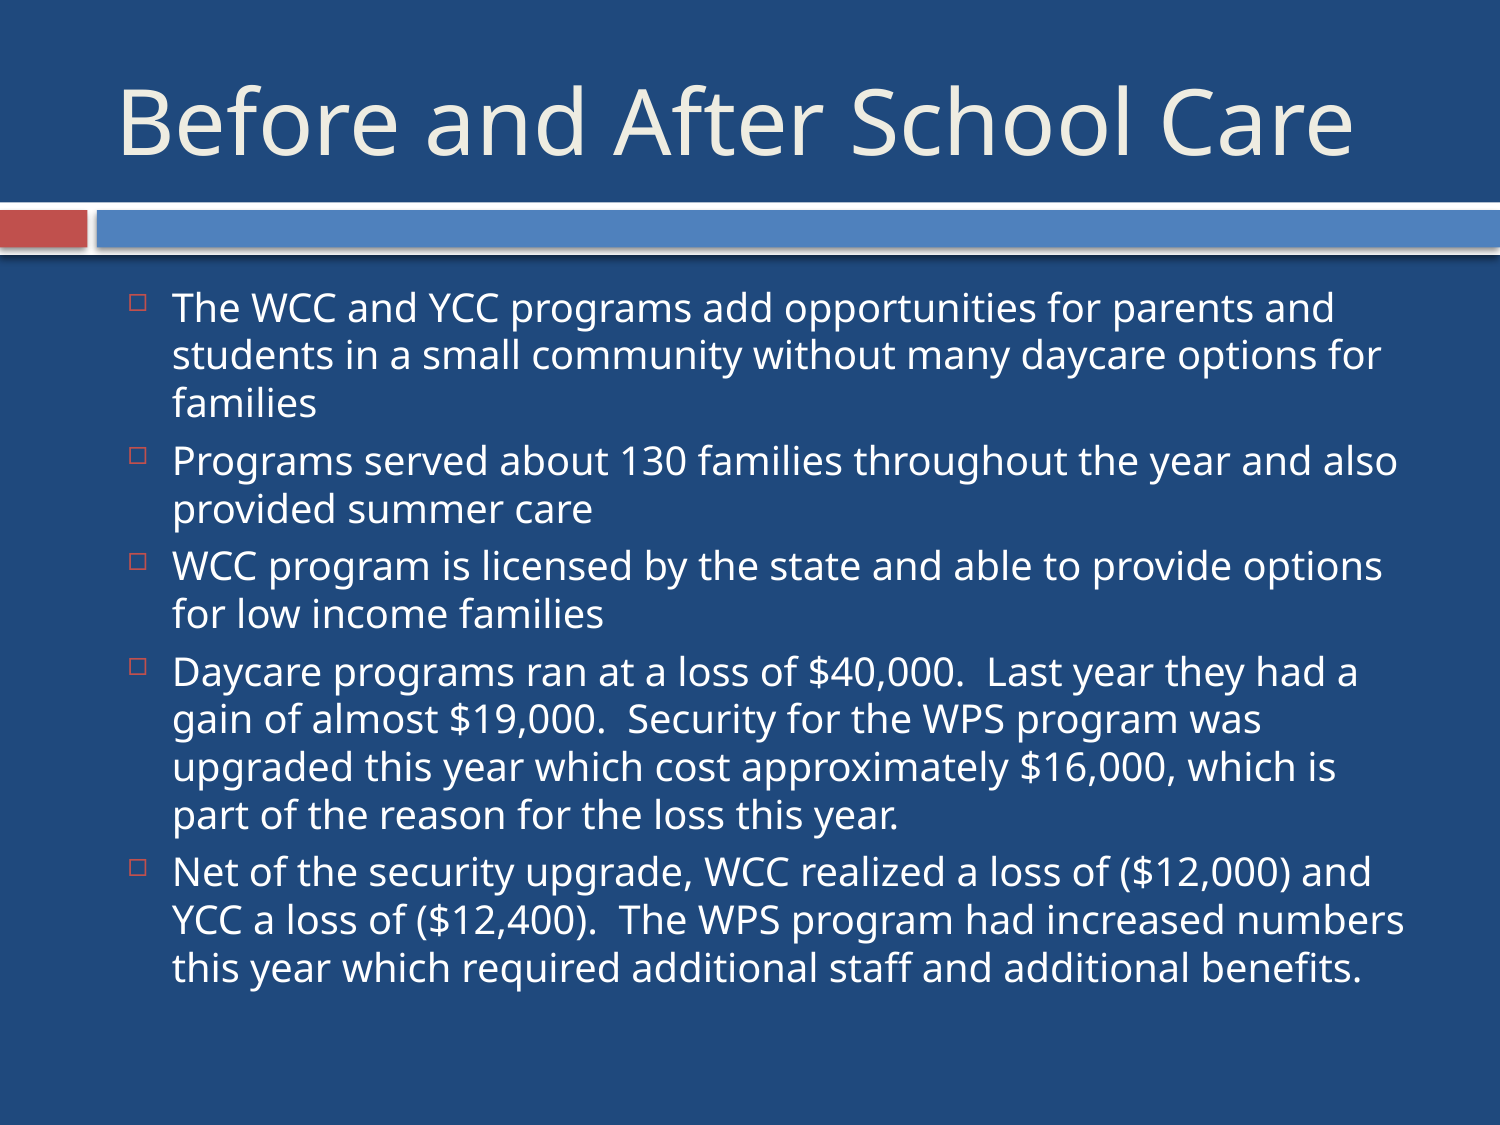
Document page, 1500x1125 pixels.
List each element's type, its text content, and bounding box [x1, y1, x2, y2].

list The WCC and YCC programs add opportunities for parents and students in a small community without many daycare options for families Programs served about 130 families throughout the year and also provided summer care WCC program is licensed by the state and able to provide options for low income families Daycare programs ran at a loss of $40,000. Last year they had a gain of almost $19,000. Security for the WPS program was upgraded this year which cost approximately $16,000, which is part of the reason for the loss this year. Net of the security upgrade, WCC realized a loss of ($12,000) and YCC a loss of ($12,400). The WPS program had increased numbers this year which required additional staff and additional benefits. [112, 275, 1438, 1038]
title Before and After School Care [100, 37, 1438, 200]
